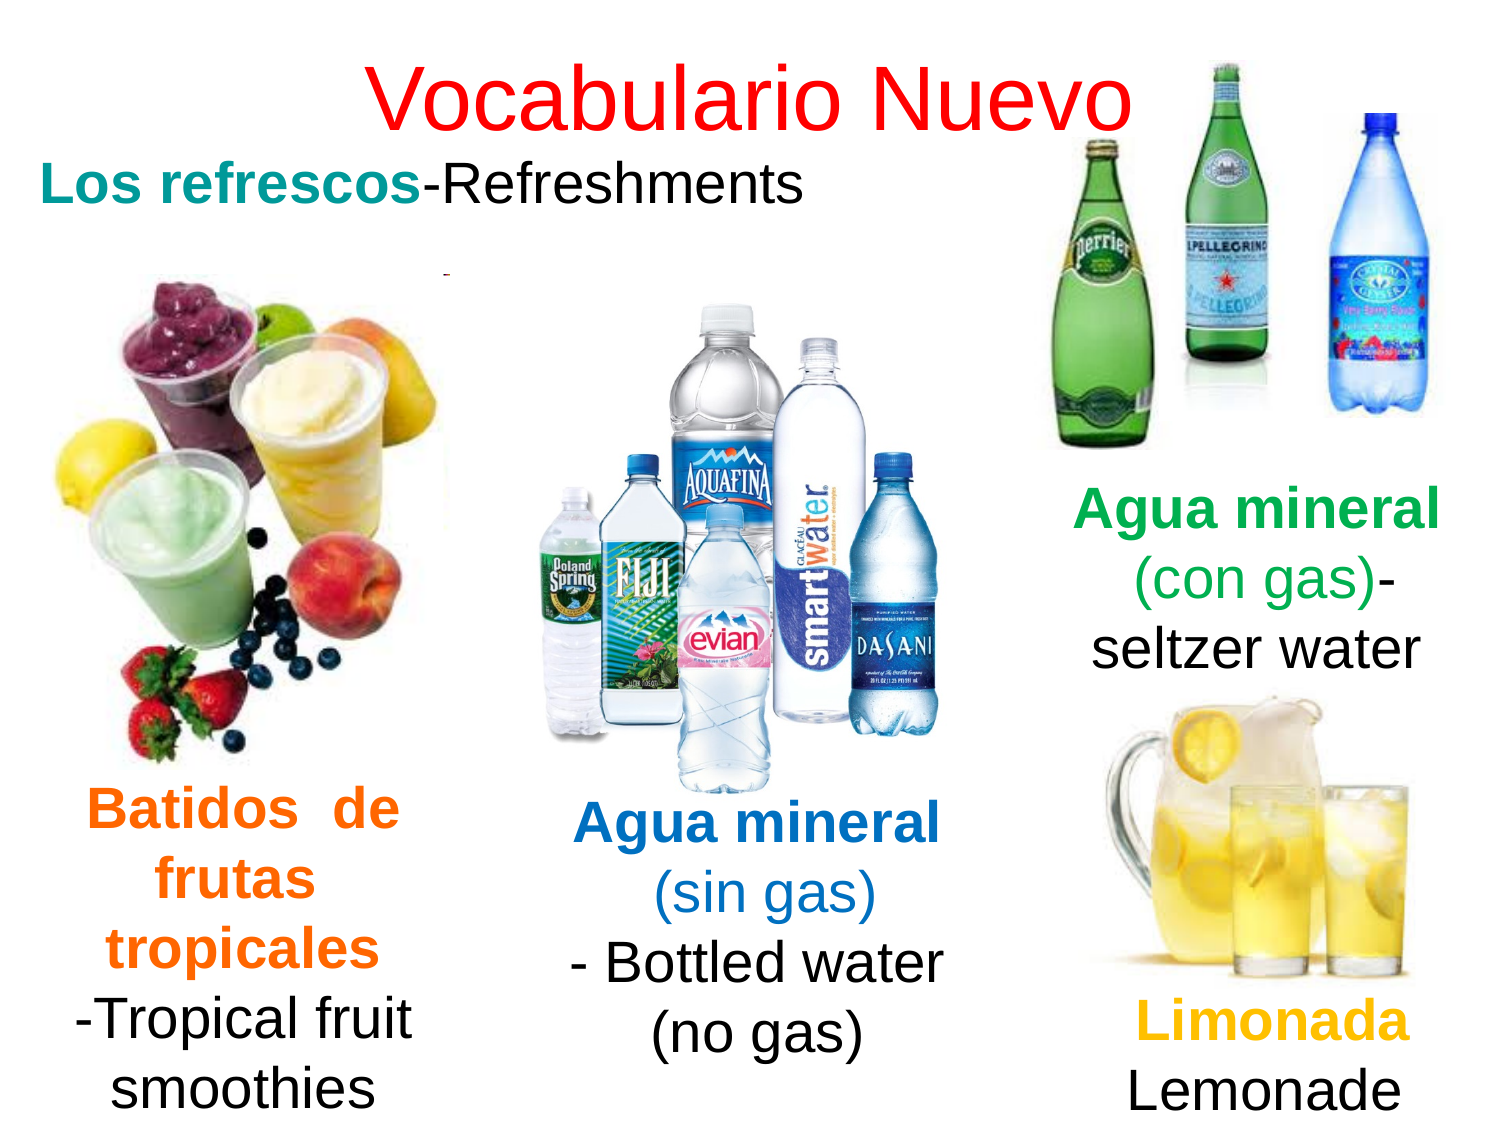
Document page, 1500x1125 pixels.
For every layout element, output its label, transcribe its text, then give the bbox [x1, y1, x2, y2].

title Vocabulario Nuevo [75, 0, 1425, 137]
text_box Los refrescos-Refreshments [24, 137, 944, 223]
text_box Agua mineral (con gas)- seltzer water [1030, 462, 1500, 688]
text_box Batidos de frutas tropicales -Tropical fruit smoothies [12, 762, 475, 1125]
text_box Agua mineral (sin gas) - Bottled water (no gas) [552, 845, 963, 1072]
picture [49, 274, 450, 770]
picture [455, 59, 1464, 838]
picture [1077, 674, 1451, 1007]
text_box Limonada Lemonade [1045, 974, 1500, 1125]
